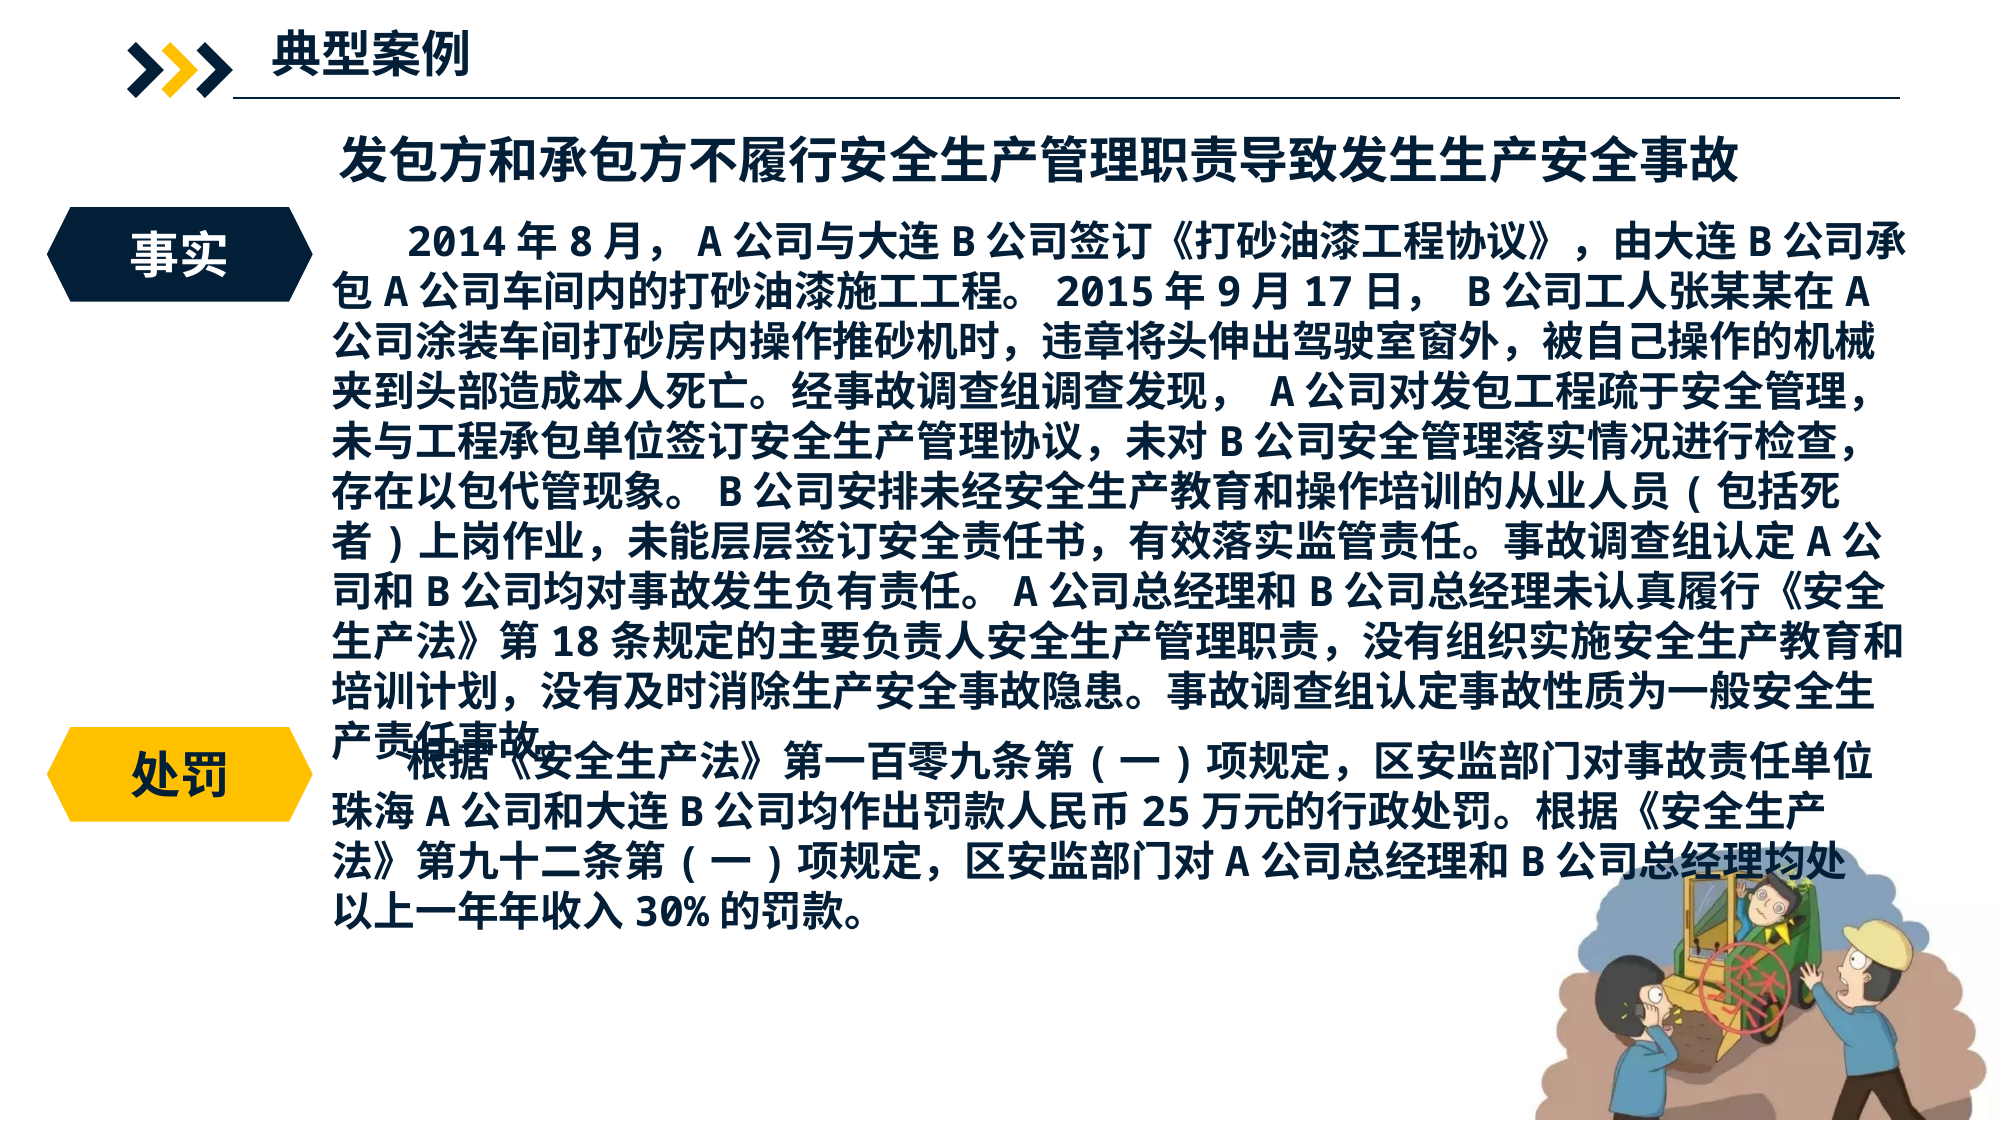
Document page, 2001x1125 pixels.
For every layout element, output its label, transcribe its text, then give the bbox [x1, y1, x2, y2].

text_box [46, 727, 313, 822]
picture [1507, 838, 2000, 1125]
text_box 典型案例 [259, 16, 787, 42]
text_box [46, 207, 313, 302]
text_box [127, 42, 1900, 98]
text_box 2014年8月，A公司与大连B公司签订《打砂油漆工程协议》，由大连B公司承包A公司车间内的打砂油漆施工工程。2015年9月17日， B公司工人张某某在A公司涂装车间打砂房内操作推砂机时，违章将头伸出驾驶室窗外，被自己操作的机械夹到头部造成本人死亡。经事故调查组调查发现， A公司对发包工程疏于安全管理，未与工程承包单位签订安全生产管理协议，未对B公司安全管理落实情况进行检查，存在以包代管现象。B公司安排未经安全生产教育和操作培训的从业人员(包括死者)上岗作业，未能层层签订安全责任书，有效落实监管责任。事故调查组认定A公司和B公司均对事故发生负有责任。A公司总经理和B公司总经理未认真履行《安全生产法》第18条规定的主要负责人安全生产管理职责，没有组织实施安全生产教育和培训计划，没有及时消除生产安全事故隐患。事故调查组认定事故性质为一般安全生产责任事故。 [317, 207, 1929, 772]
text_box 根据《安全生产法》第一百零九条第(一)项规定，区安监部门对事故责任单位珠海A公司和大连B公司均作出罚款人民币25万元的行政处罚。根据《安全生产法》第九十二条第(一)项规定，区安监部门对A公司总经理和B公司总经理均处以上一年年收入30%的罚款。 [317, 727, 1900, 942]
text_box 发包方和承包方不履行安全生产管理职责导致发生生产安全事故 [324, 121, 1754, 197]
